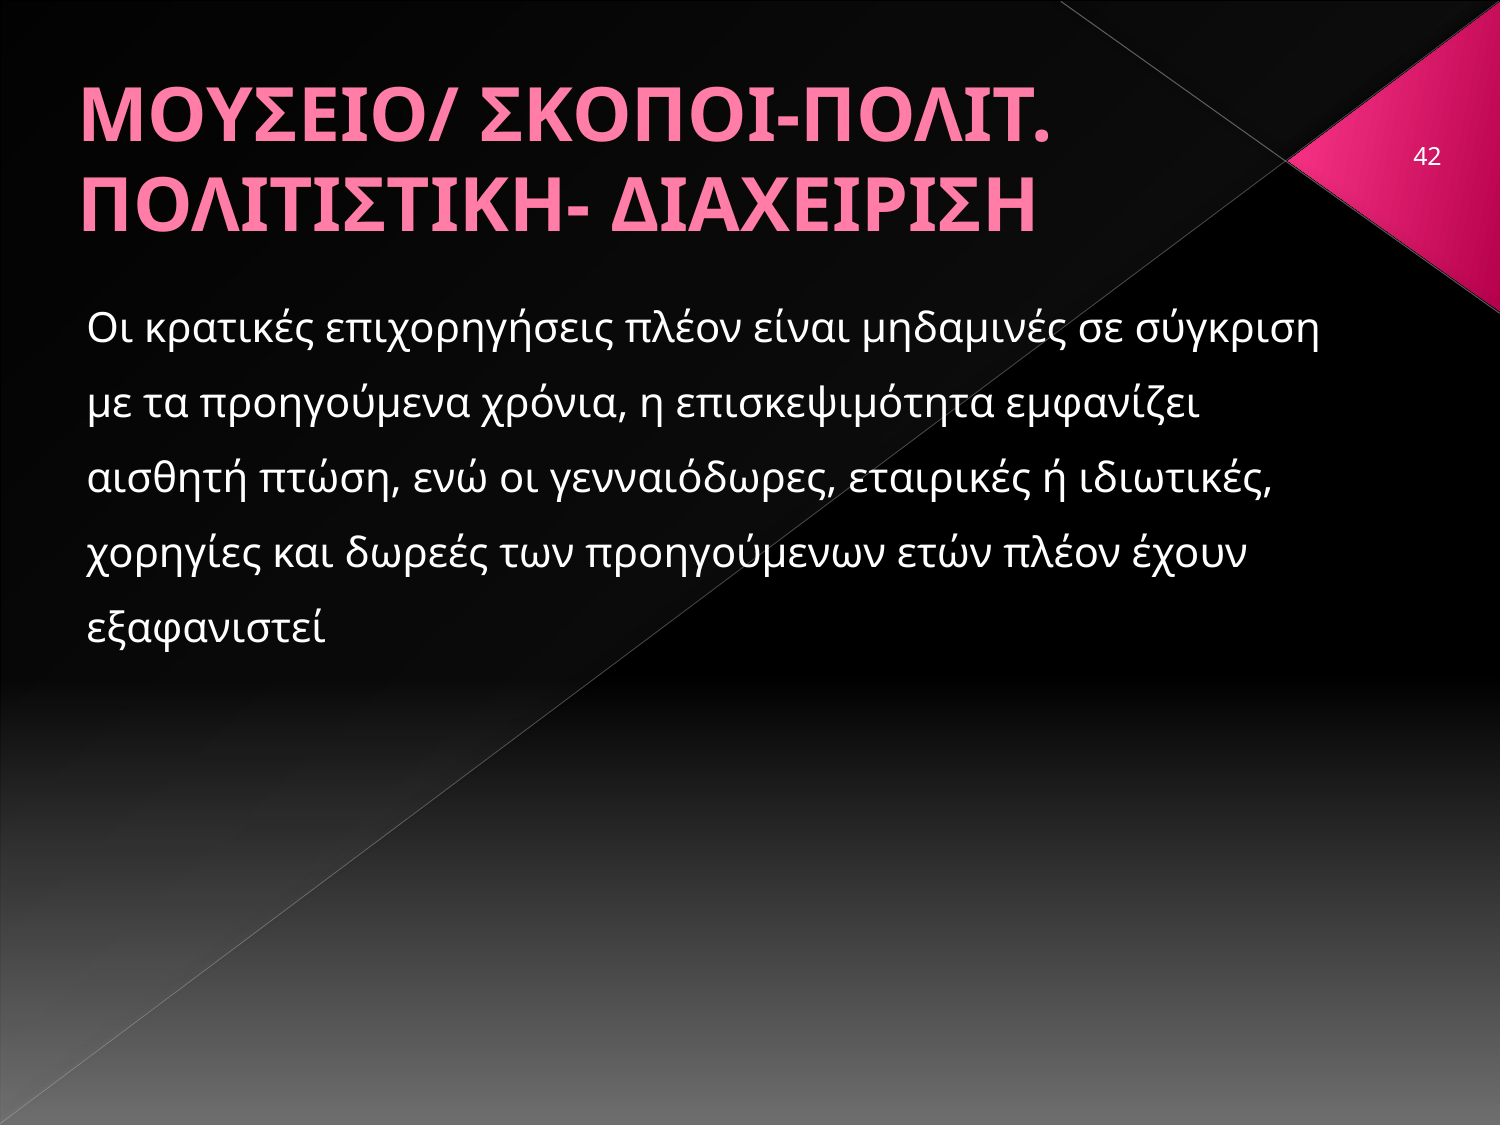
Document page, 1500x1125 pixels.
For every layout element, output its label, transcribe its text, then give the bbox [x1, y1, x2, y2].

slide_number 42 [1386, 132, 1469, 183]
title ΜΟΥΣΕΙΟ/ ΣΚΟΠΟΙ-ΠΟΛΙΤ. ΠΟΛΙΤΙΣΤΙΚΗ- ΔΙΑΧΕΙΡΙΣΗ [62, 44, 1250, 267]
list Οι κρατικές επιχορηγήσεις πλέον είναι μηδαμινές σε σύγκριση με τα προηγούμενα χρόνια, η επισκεψιμότητα εμφανίζει αισθητή πτώση, ενώ οι γενναιόδωρες, εταιρικές ή ιδιωτικές, χορηγίες και δωρεές των προηγούμενων ετών πλέον έχουν εξαφανιστεί [62, 267, 1348, 1032]
